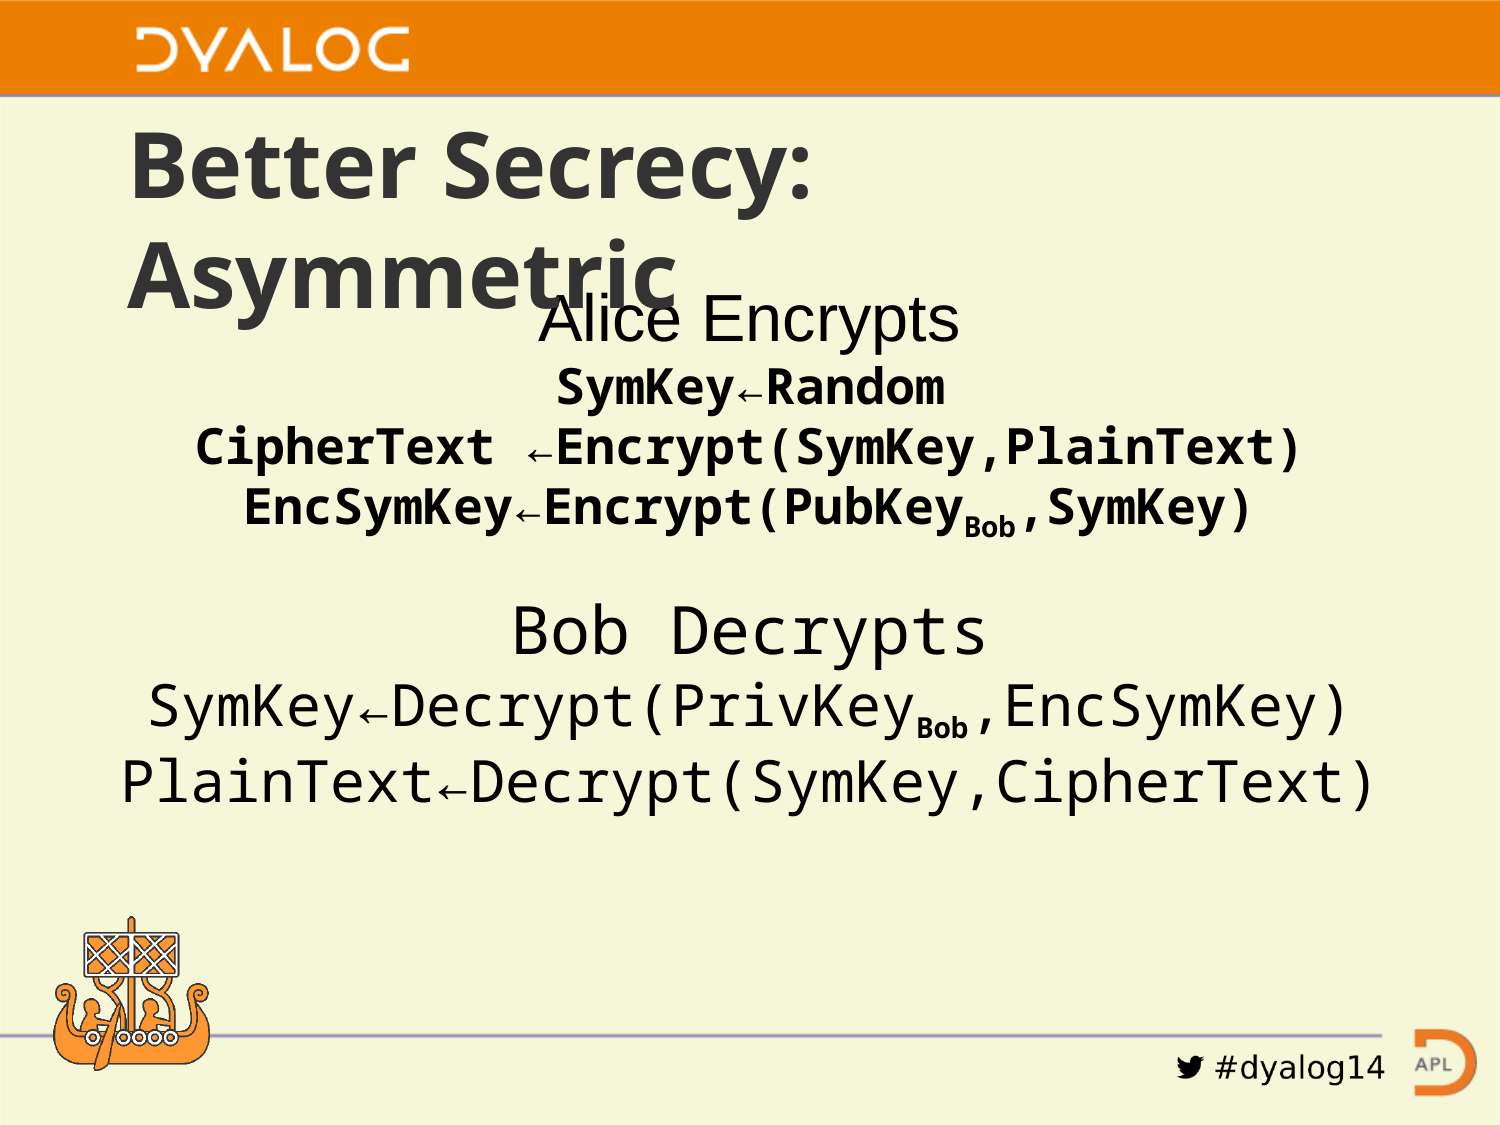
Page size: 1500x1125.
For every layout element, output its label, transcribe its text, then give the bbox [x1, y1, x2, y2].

title Better Secrecy: Asymmetric [112, 99, 1388, 288]
picture [0, 0, 1500, 1125]
subtitle Alice Encrypts SymKey←Random CipherText ←Encrypt(SymKey,PlainText) EncSymKey←Encrypt(PubKeyBob,SymKey) Bob Decrypts SymKey←Decrypt(PrivKeyBob,EncSymKey) PlainText←Decrypt(SymKey,CipherText) [64, 267, 1436, 988]
